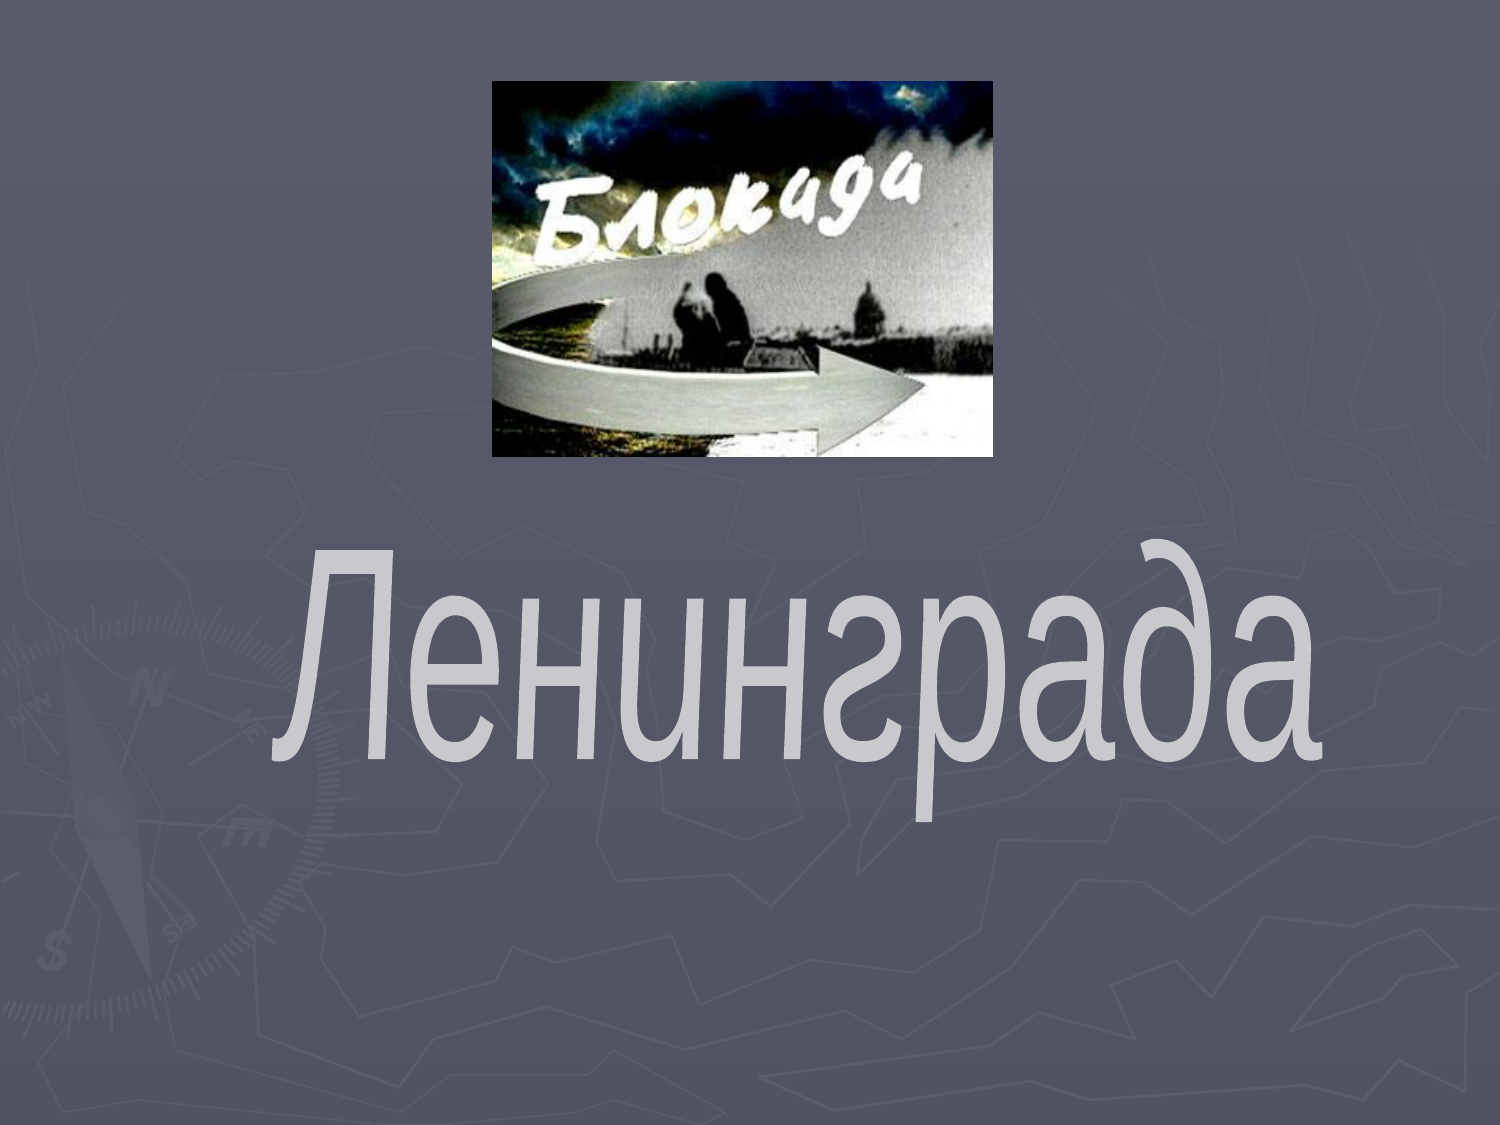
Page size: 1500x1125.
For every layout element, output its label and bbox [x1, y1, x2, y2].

picture [491, 81, 993, 458]
